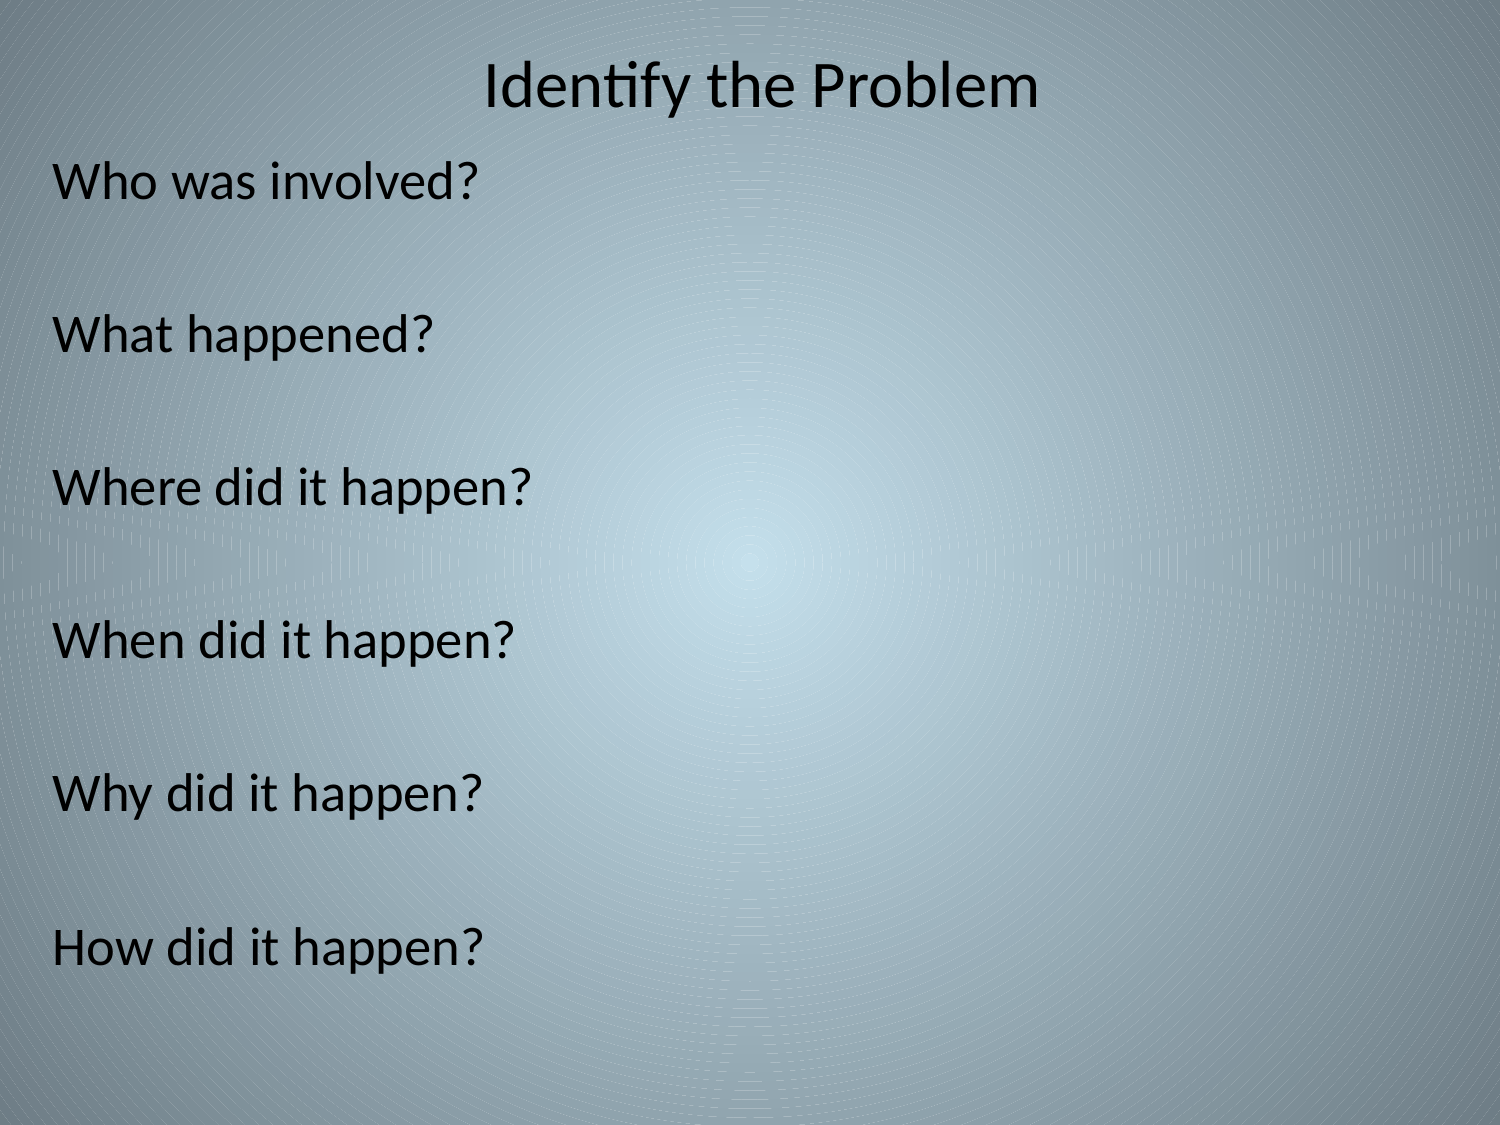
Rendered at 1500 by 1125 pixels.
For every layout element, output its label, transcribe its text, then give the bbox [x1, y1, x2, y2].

title Identify the Problem [87, 0, 1438, 163]
list Who was involved? What happened? Where did it happen? When did it happen? Why did it happen? How did it happen? [37, 137, 1388, 988]
